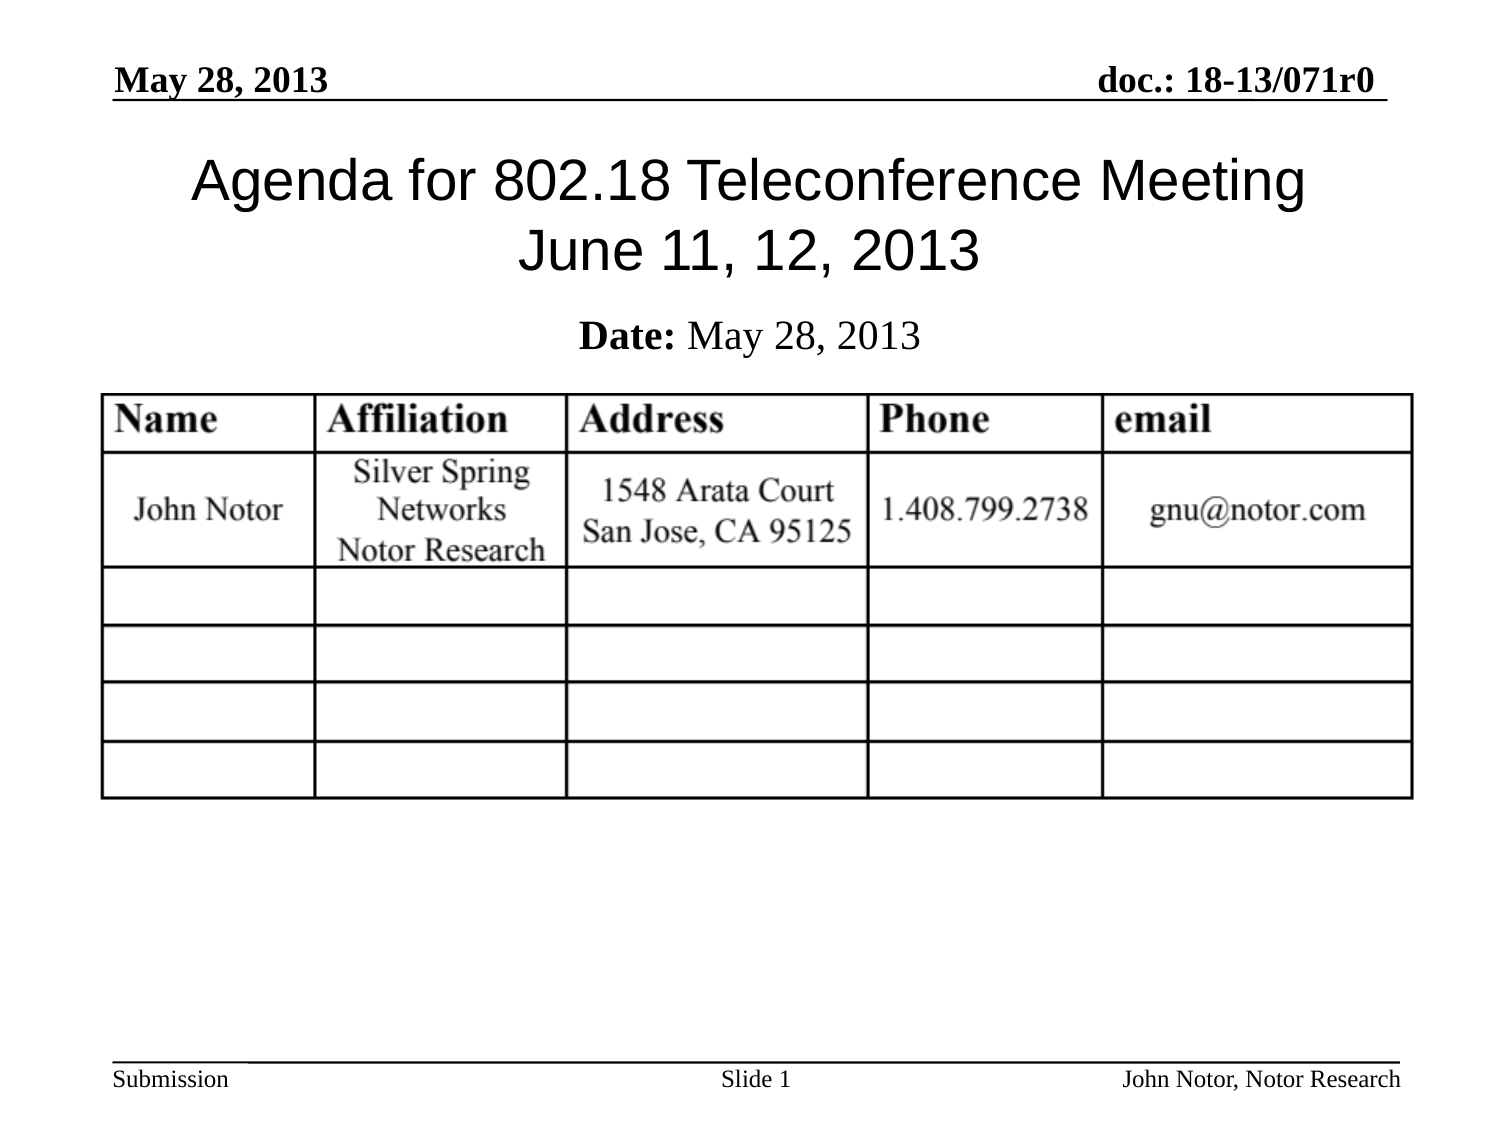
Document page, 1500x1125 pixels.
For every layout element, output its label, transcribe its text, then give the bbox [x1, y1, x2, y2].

slide_number Slide 1 [712, 1061, 800, 1093]
list Date: May 28, 2013 [112, 299, 1388, 363]
title Agenda for 802.18 Teleconference Meeting June 11, 12, 2013 [112, 137, 1388, 288]
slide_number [114, 54, 331, 101]
footer John Notor, Notor Research [1087, 1062, 1402, 1094]
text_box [87, 392, 1441, 844]
